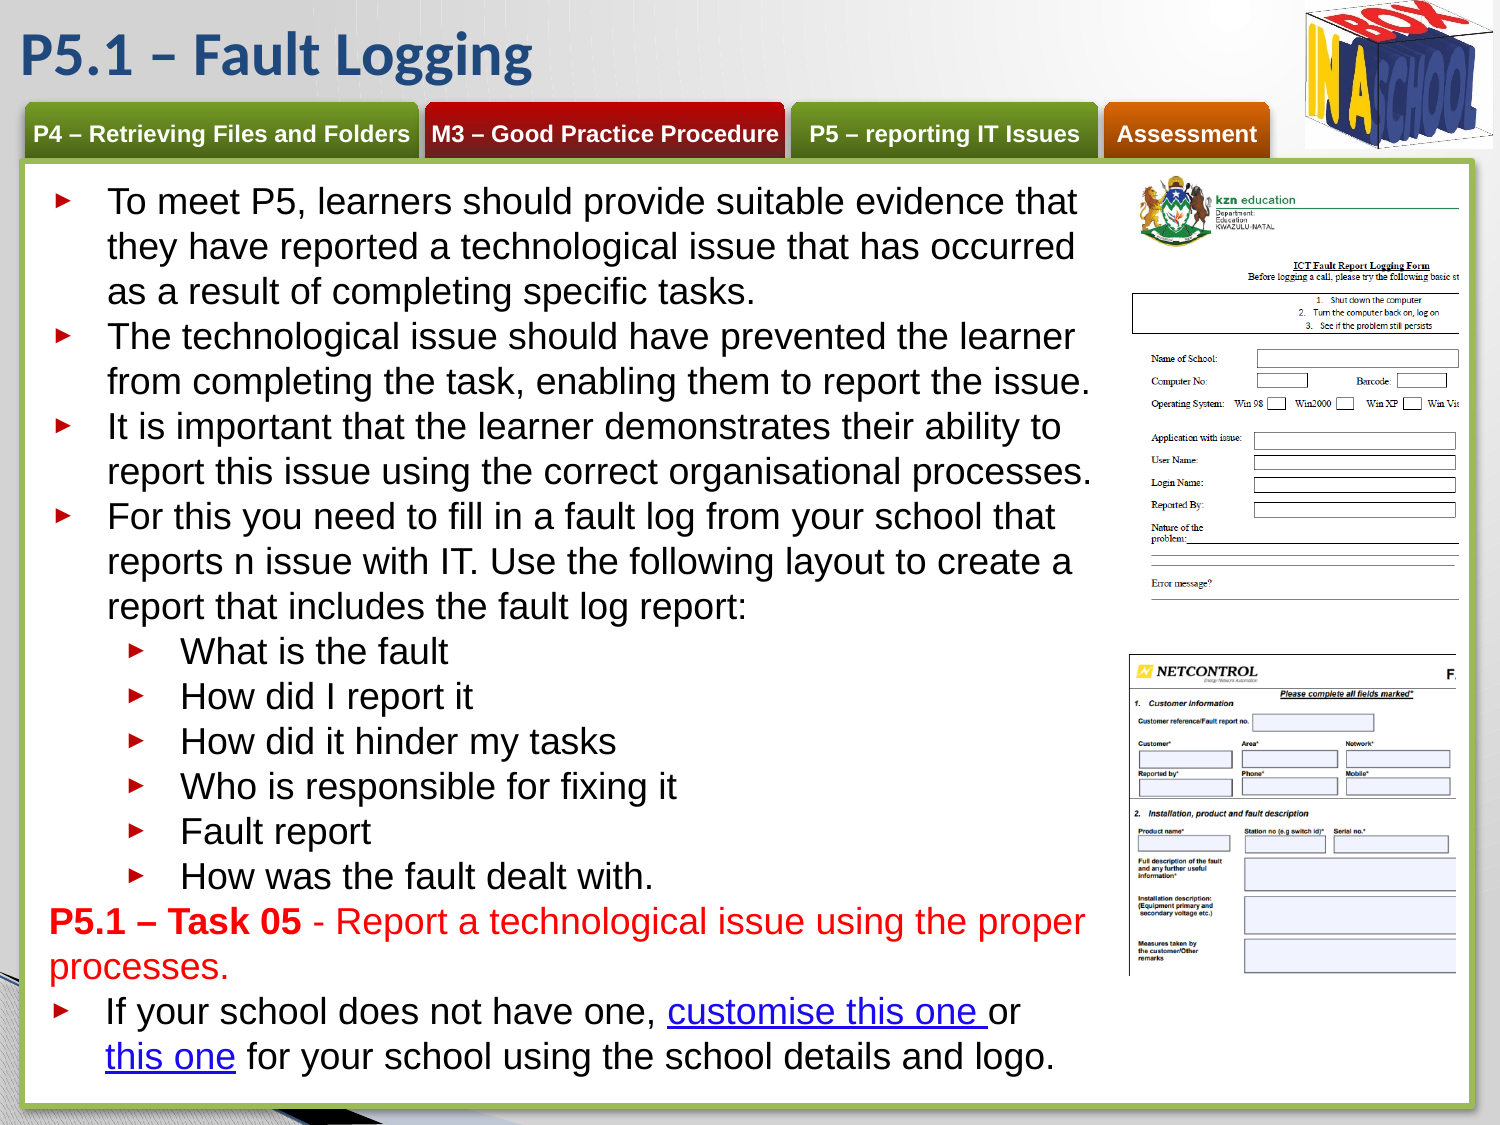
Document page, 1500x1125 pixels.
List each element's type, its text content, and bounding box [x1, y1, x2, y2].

picture [281, 1114, 303, 1125]
text_box To meet P5, learners should provide suitable evidence that they have reported a technological issue that has occurred as a result of completing specific tasks. The technological issue should have prevented the learner from completing the task, enabling them to report the issue. It is important that the learner demonstrates their ability to report this issue using the correct organisational processes. For this you need to fill in a fault log from your school that reports n issue with IT. Use the following layout to create a report that includes the fault log report: What is the fault How did I report it How did it hinder my tasks Who is responsible for fixing it Fault report How was the fault dealt with. P5.1 – Task 05 - Report a technological issue using the proper processes. If your school does not have one, customise this one or this one for your school using the school details and logo. [34, 169, 1128, 1085]
picture [1127, 172, 1459, 610]
title P5.1 – Fault Logging [5, 0, 1270, 102]
picture [1127, 654, 1456, 977]
picture [1305, 0, 1494, 149]
